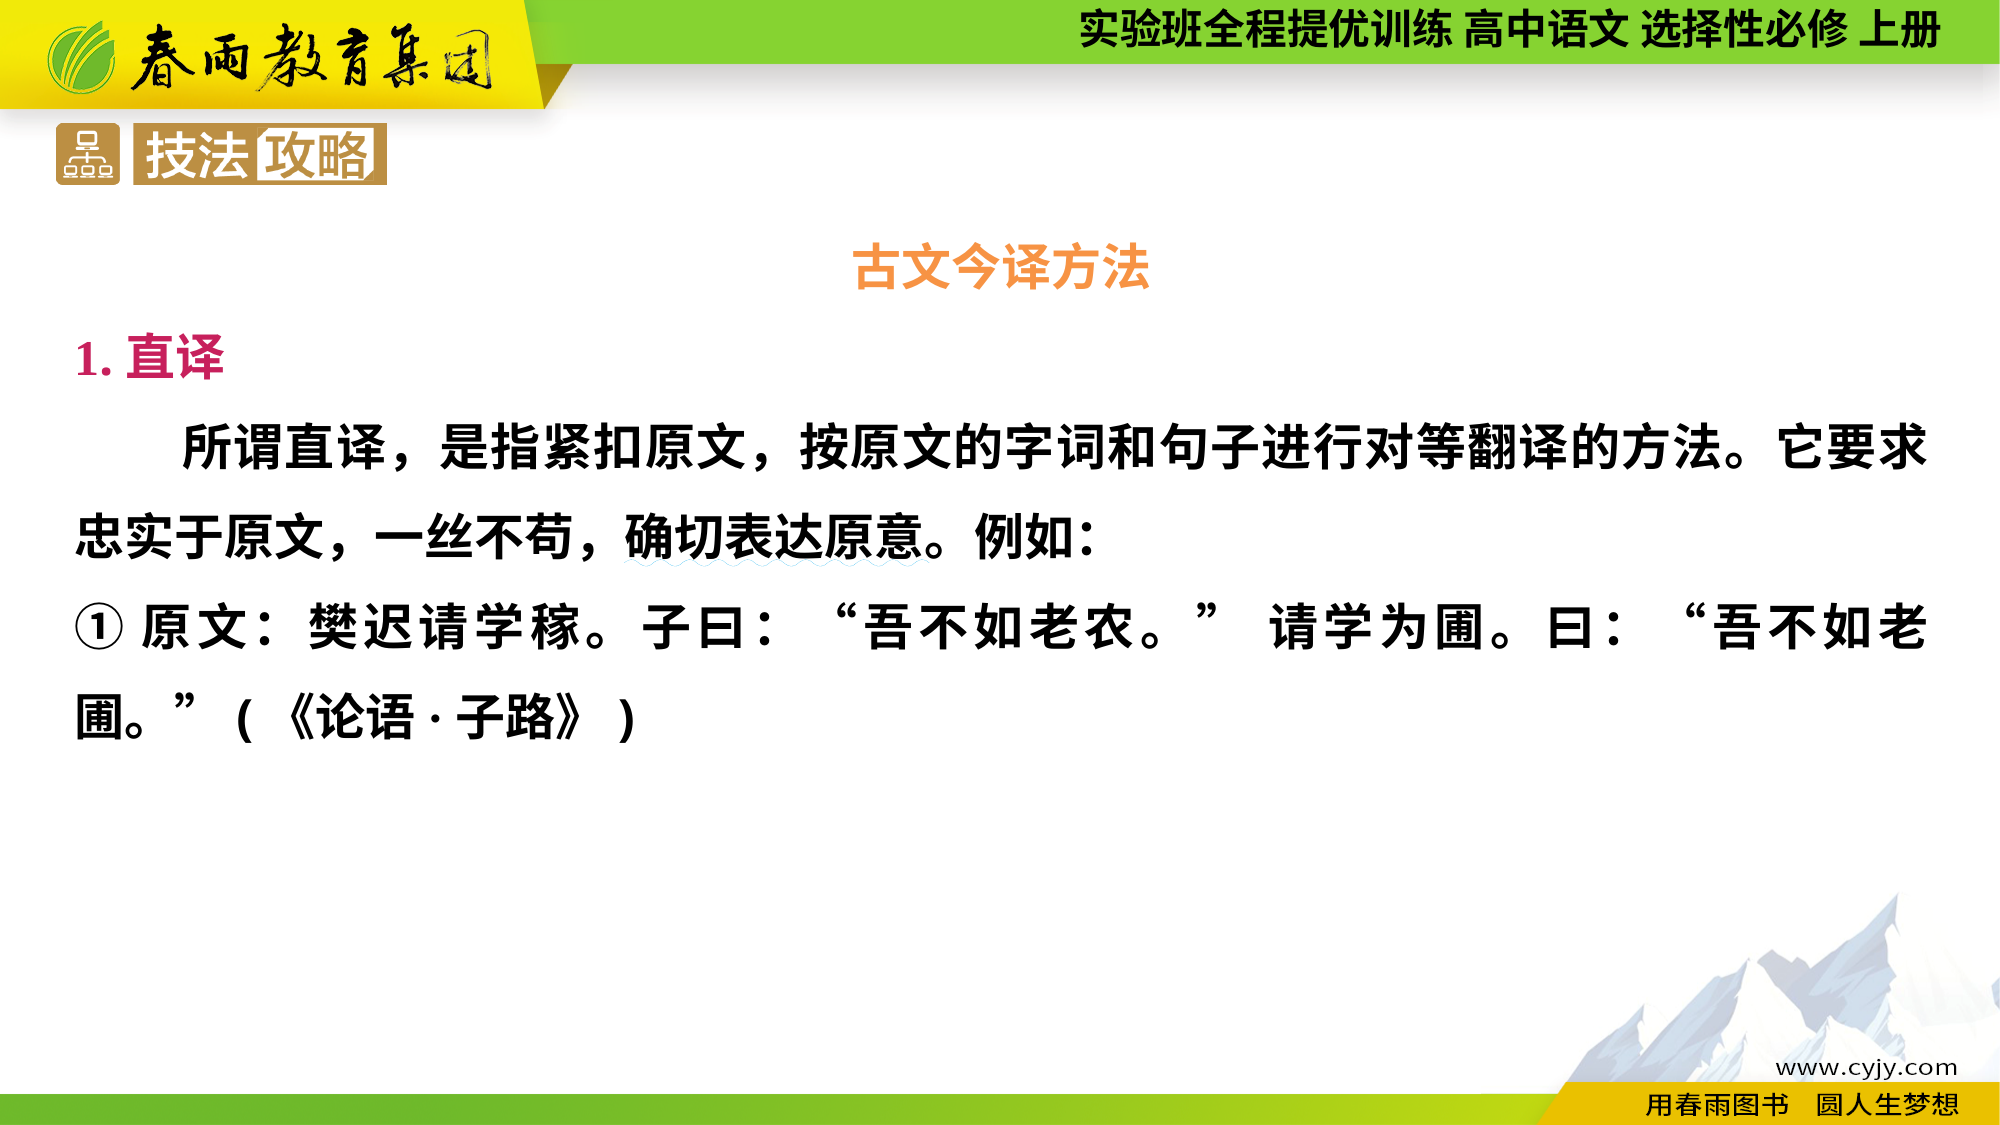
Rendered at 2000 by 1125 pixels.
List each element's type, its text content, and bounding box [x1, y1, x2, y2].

list 古文今译方法 1.直译 所谓直译，是指紧扣原文，按原文的字词和句子进行对等翻译的方法。它要求忠实于原文，一丝不苟，确切表达原意。例如： ①原文：樊迟请学稼。子曰：“吾不如老农。” 请学为圃。曰：“吾不如老圃。”(《论语·子路》) [59, 198, 1944, 759]
picture [0, 0, 2000, 1125]
